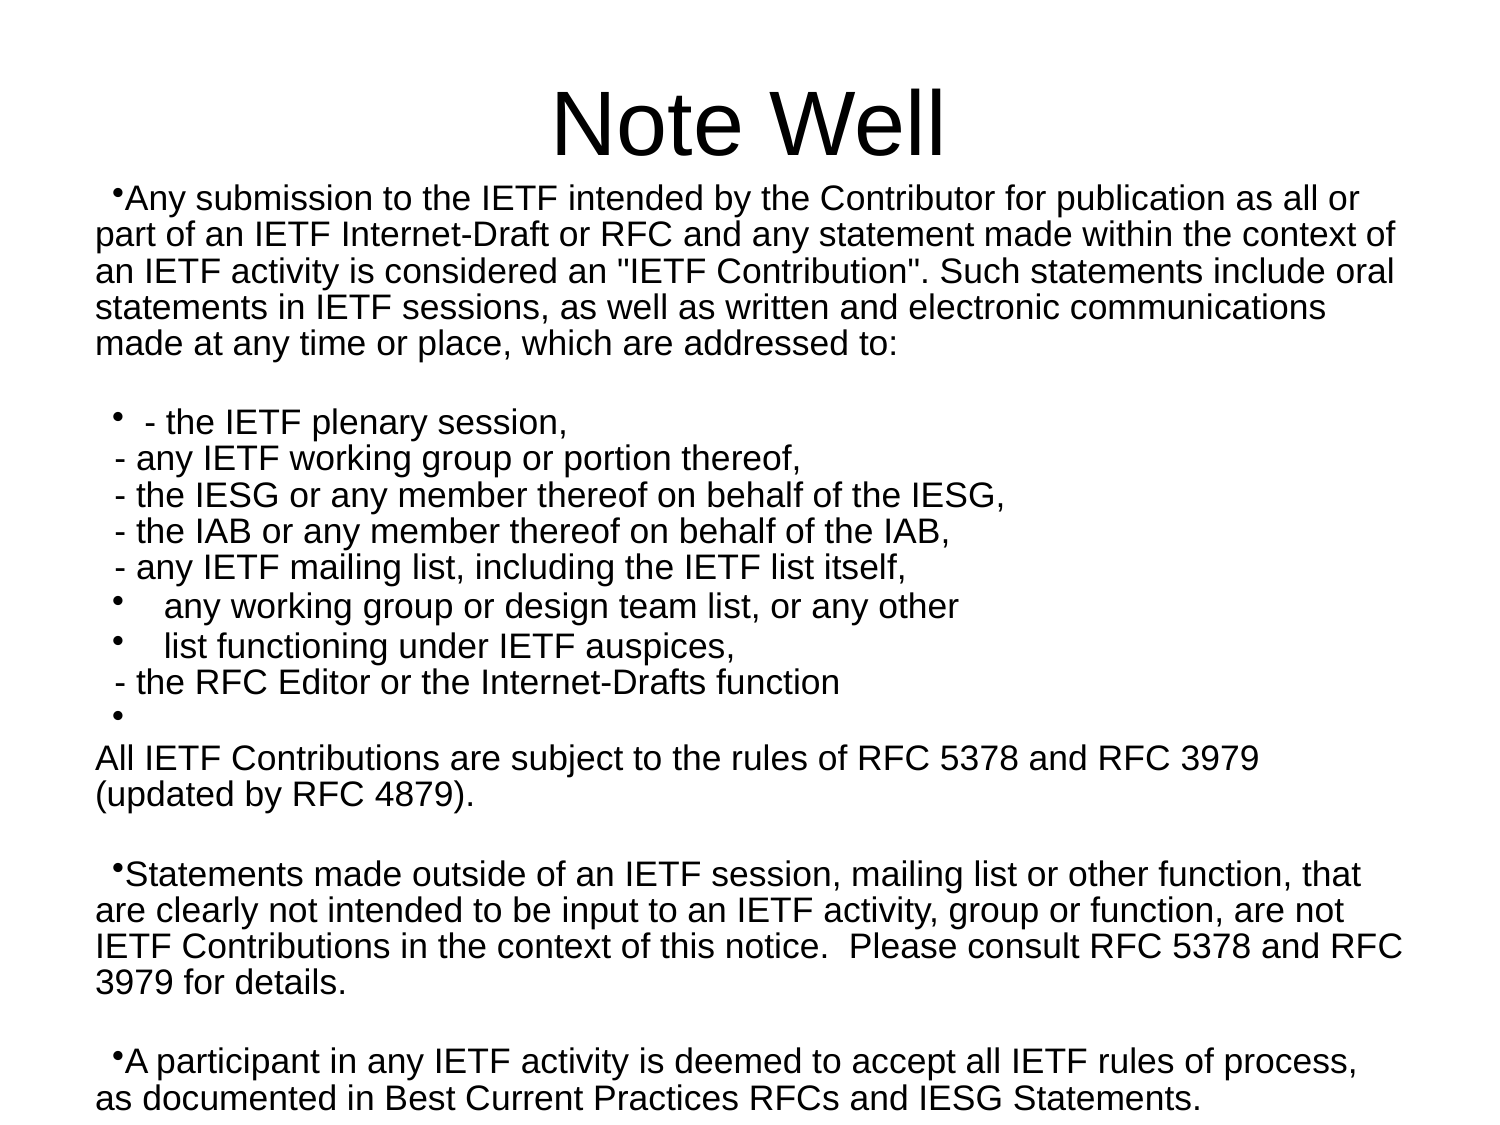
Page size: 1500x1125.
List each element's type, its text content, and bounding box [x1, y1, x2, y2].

list Any submission to the IETF intended by the Contributor for publication as all or part of an IETF Internet-Draft or RFC and any statement made within the context of an IETF activity is considered an "IETF Contribution". Such statements include oral statements in IETF sessions, as well as written and electronic communications made at any time or place, which are addressed to: - the IETF plenary session, - any IETF working group or portion thereof, - the IESG or any member thereof on behalf of the IESG, - the IAB or any member thereof on behalf of the IAB, - any IETF mailing list, including the IETF list itself, any working group or design team list, or any other list functioning under IETF auspices, - the RFC Editor or the Internet-Drafts function All IETF Contributions are subject to the rules of RFC 5378 and RFC 3979 (updated by RFC 4879). Statements made outside of an IETF session, mailing list or other function, that are clearly not intended to be input to an IETF activity, group or function, are not IETF Contributions in the context of this notice. Please consult RFC 5378 and RFC 3979 for details. A participant in any IETF activity is deemed to accept all IETF rules of process, as documented in Best Current Practices RFCs and IESG Statements. A participant in any IETF activity acknowledges that written, audio and video records of meetings may be made and may be available to the public. [80, 174, 1420, 913]
title Note Well [161, 74, 1337, 163]
